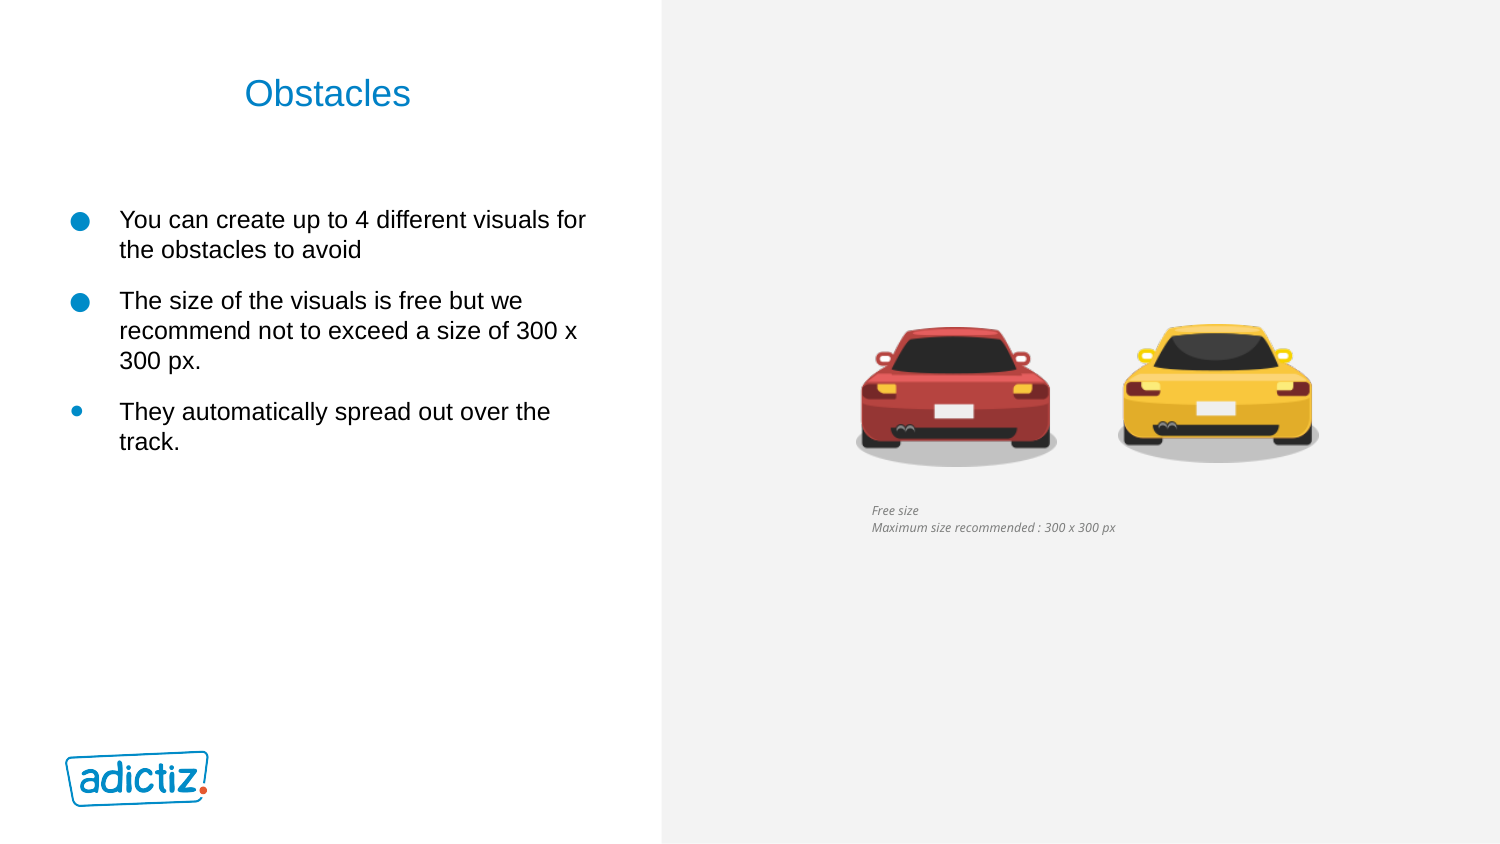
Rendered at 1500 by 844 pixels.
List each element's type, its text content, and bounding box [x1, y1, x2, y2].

text_box Free size Maximum size recommended : 300 x 300 px [856, 490, 1284, 546]
title Obstacles [29, 24, 627, 152]
list You can create up to 4 different visuals for the obstacles to avoid The size of the visuals is free but we recommend not to exceed a size of 300 x 300 px. They automatically spread out over the track. [29, 188, 627, 681]
picture [1118, 324, 1319, 464]
picture [856, 326, 1057, 468]
picture [59, 748, 214, 810]
